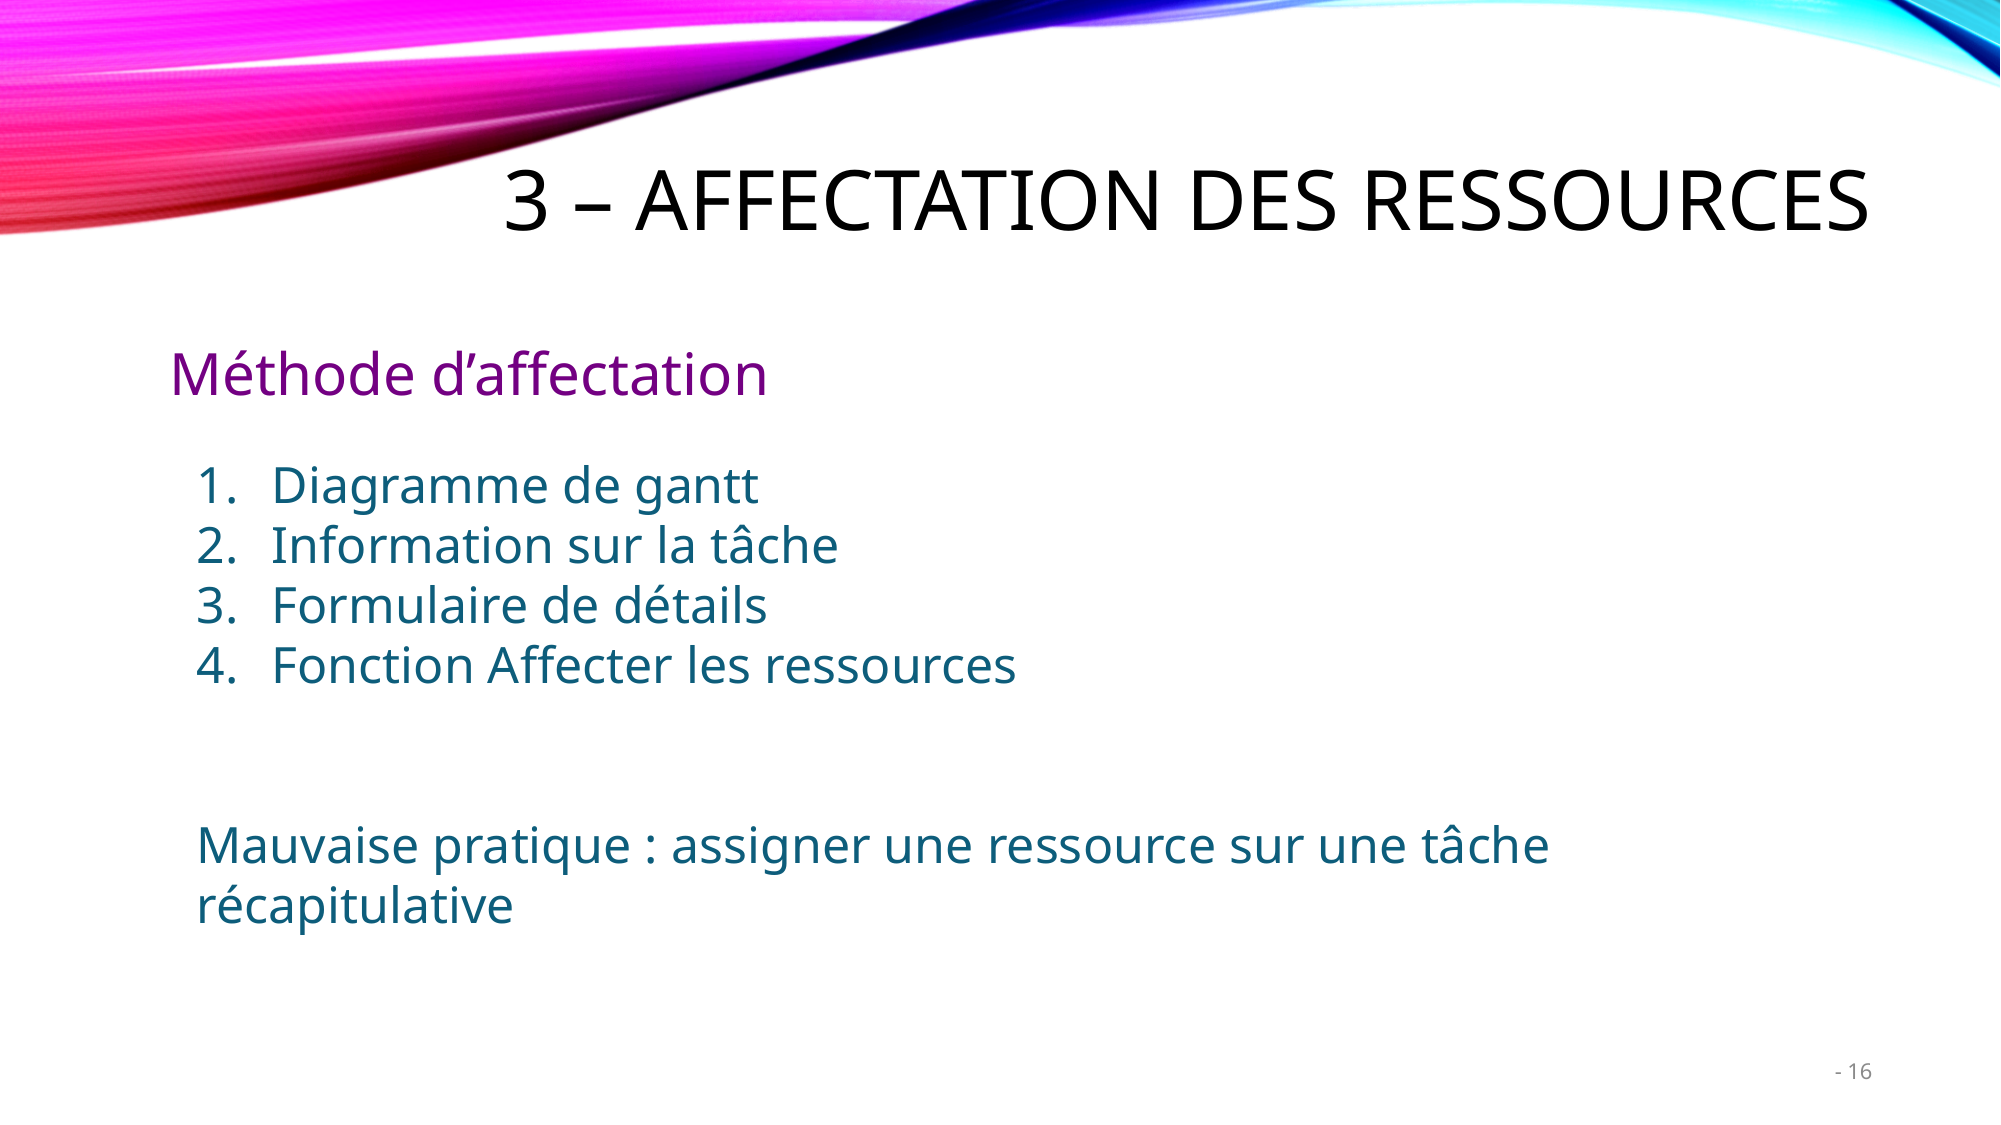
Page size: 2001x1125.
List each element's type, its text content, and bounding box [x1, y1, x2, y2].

picture [1910, 0, 2000, 45]
picture [1890, 0, 2000, 75]
text_box Diagramme de gantt Information sur la tâche Formulaire de détails Fonction Affecter les ressources Mauvaise pratique : assigner une ressource sur une tâche récapitulative [181, 446, 1696, 942]
text_box Méthode d’affectation [154, 259, 1841, 415]
slide_number 16 [1808, 1042, 1888, 1103]
title 3 – Affectation des ressources [424, 129, 1888, 277]
picture [0, 0, 2000, 237]
